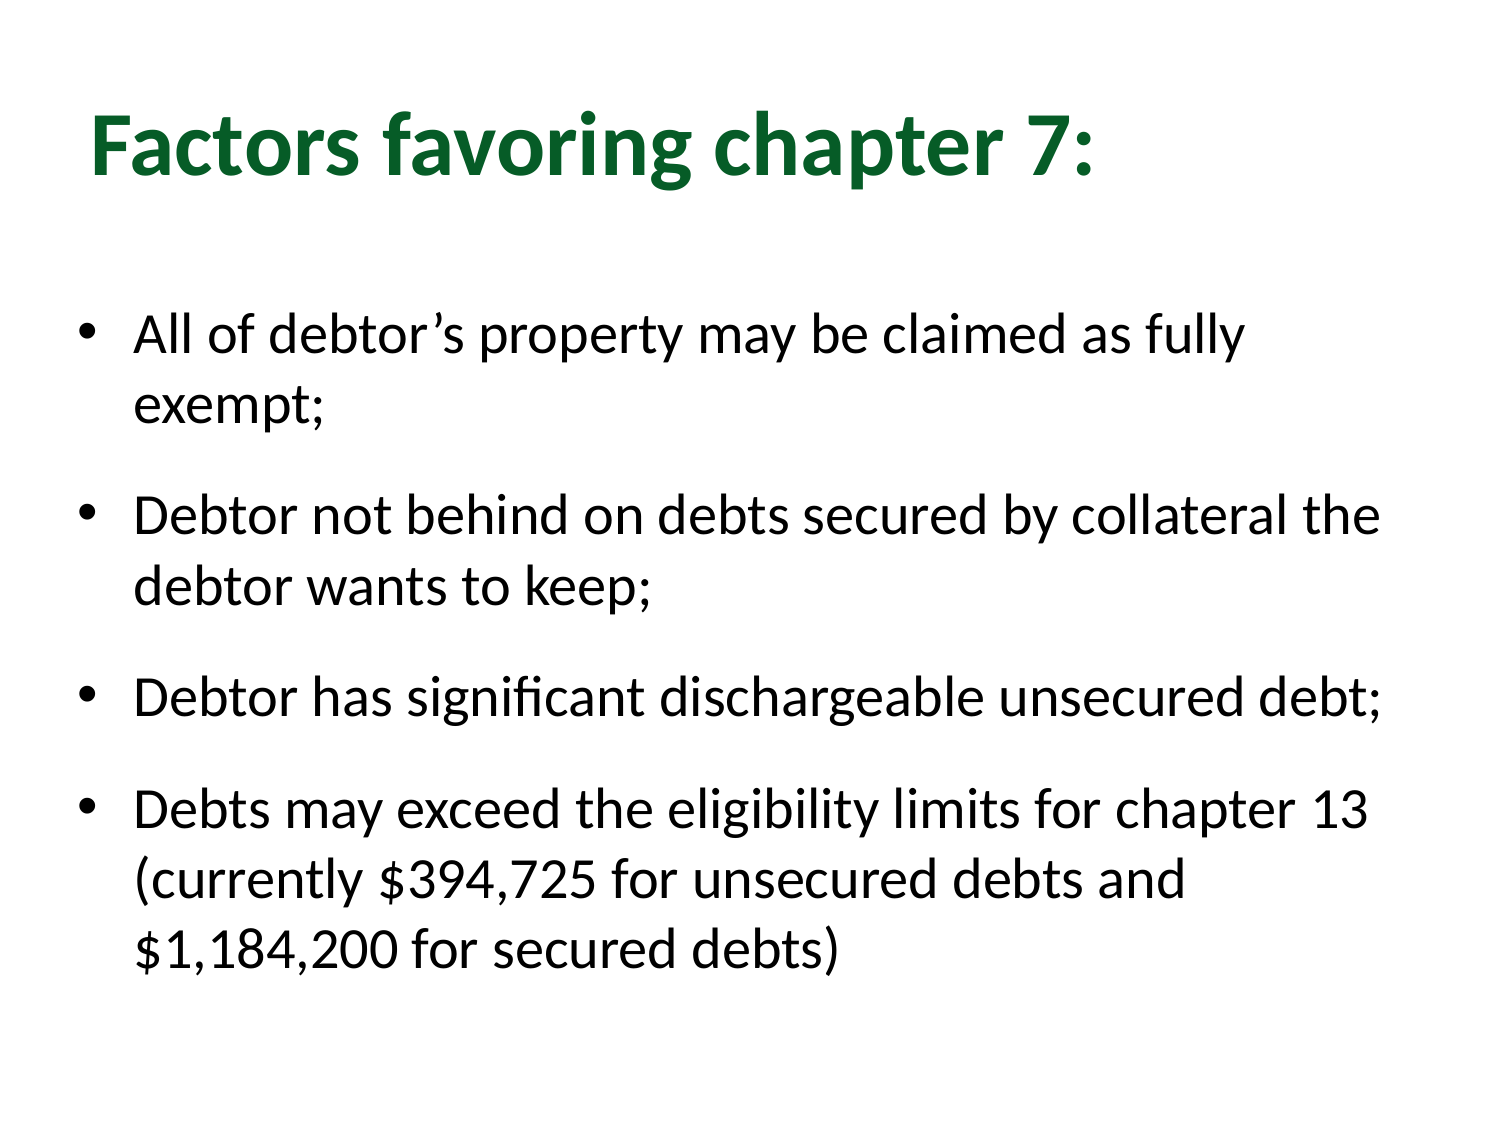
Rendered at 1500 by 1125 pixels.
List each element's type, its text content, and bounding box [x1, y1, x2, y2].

title Factors favoring chapter 7: [75, 45, 1425, 233]
list All of debtor’s property may be claimed as fully exempt; Debtor not behind on debts secured by collateral the debtor wants to keep; Debtor has significant dischargeable unsecured debt; Debts may exceed the eligibility limits for chapter 13 (currently $394,725 for unsecured debts and $1,184,200 for secured debts) [62, 287, 1425, 1038]
